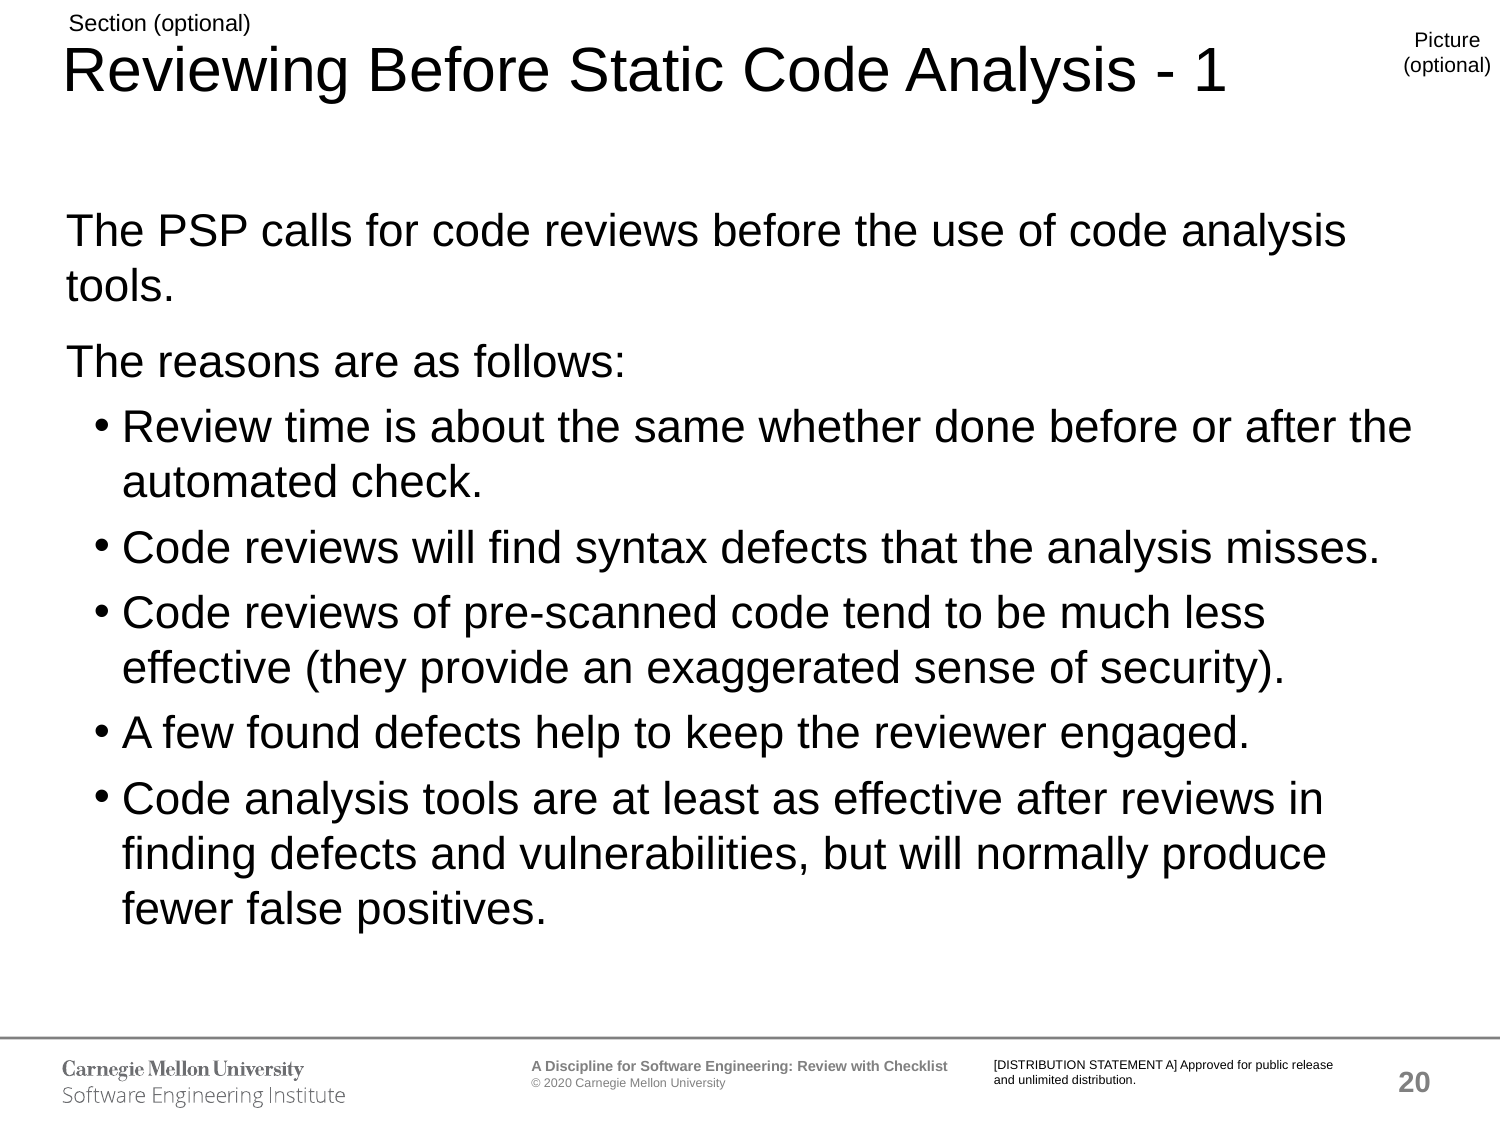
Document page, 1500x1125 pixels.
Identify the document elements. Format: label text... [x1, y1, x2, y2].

title Reviewing Before Static Code Analysis - 1 [62, 37, 1338, 182]
list The PSP calls for code reviews before the use of code analysis tools. The reasons are as follows: Review time is about the same whether done before or after the automated check. Code reviews will find syntax defects that the analysis misses. Code reviews of pre-scanned code tend to be much less effective (they provide an exaggerated sense of security). A few found defects help to keep the reviewer engaged. Code analysis tools are at least as effective after reviews in finding defects and vulnerabilities, but will normally produce fewer false positives. [65, 200, 1431, 1024]
